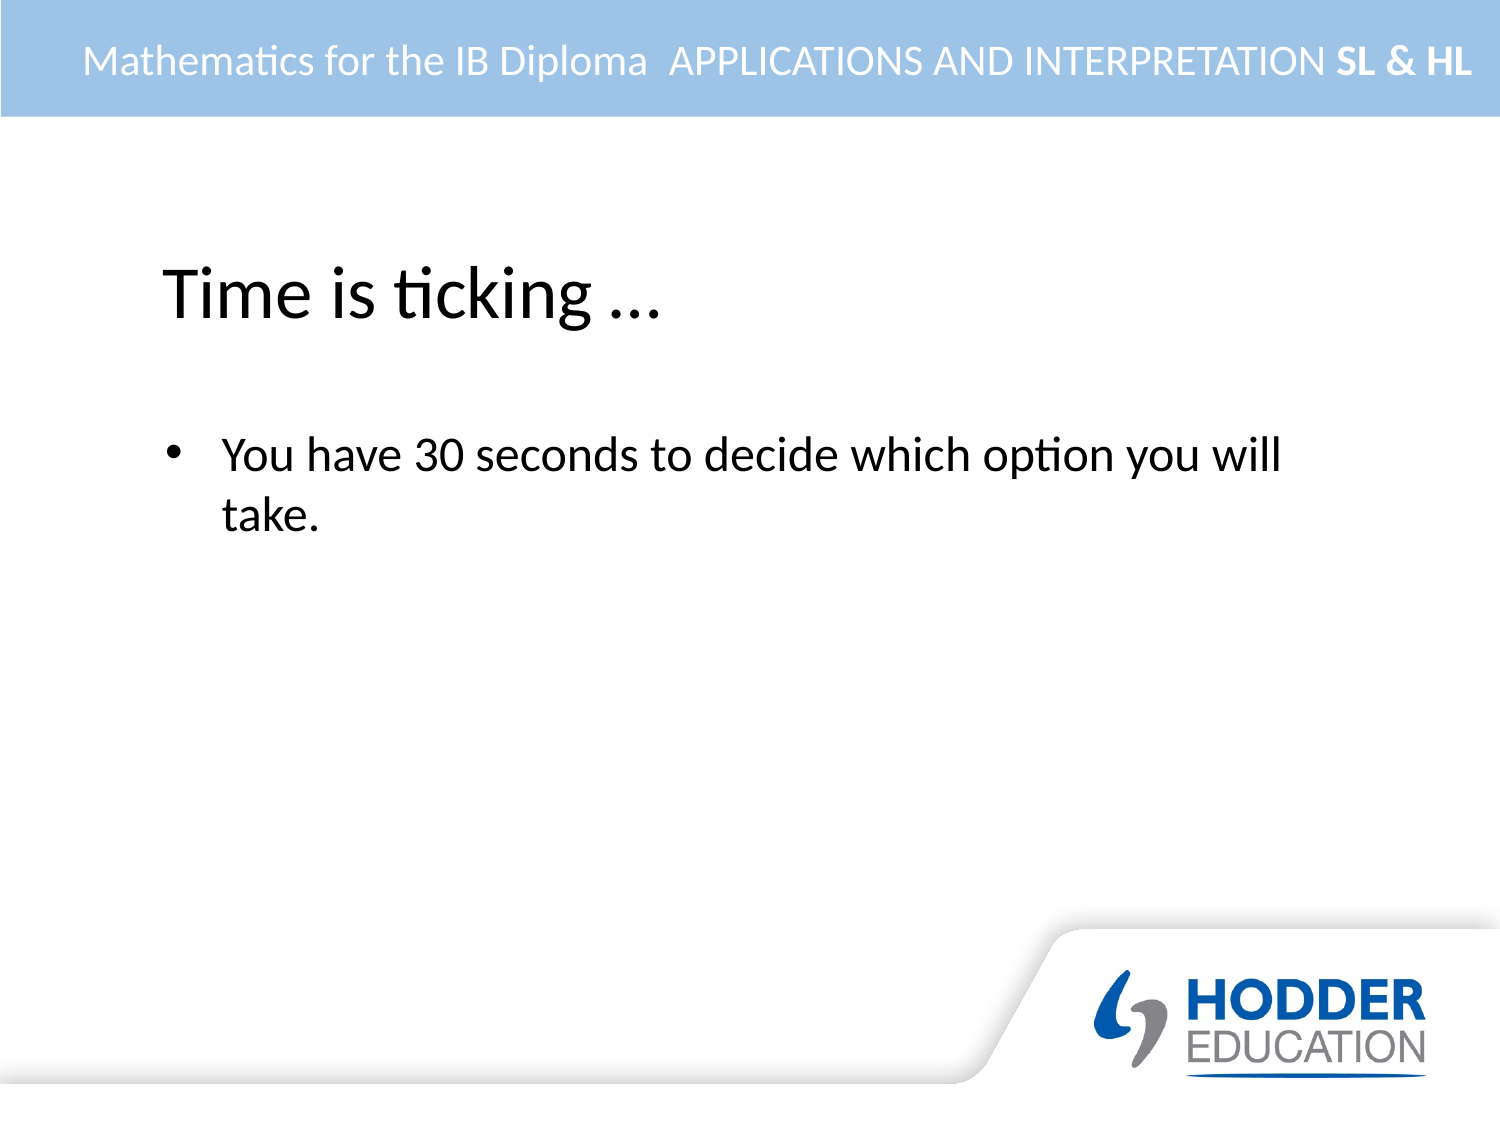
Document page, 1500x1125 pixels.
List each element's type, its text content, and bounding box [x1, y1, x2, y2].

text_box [0, 893, 1500, 1125]
text_box You have 30 seconds to decide which option you will take. [147, 413, 1329, 549]
text_box Time is ticking … [147, 236, 1233, 341]
text_box Mathematics for the IB Diploma APPLICATIONS AND INTERPRETATION SL & HL [0, 0, 1500, 118]
